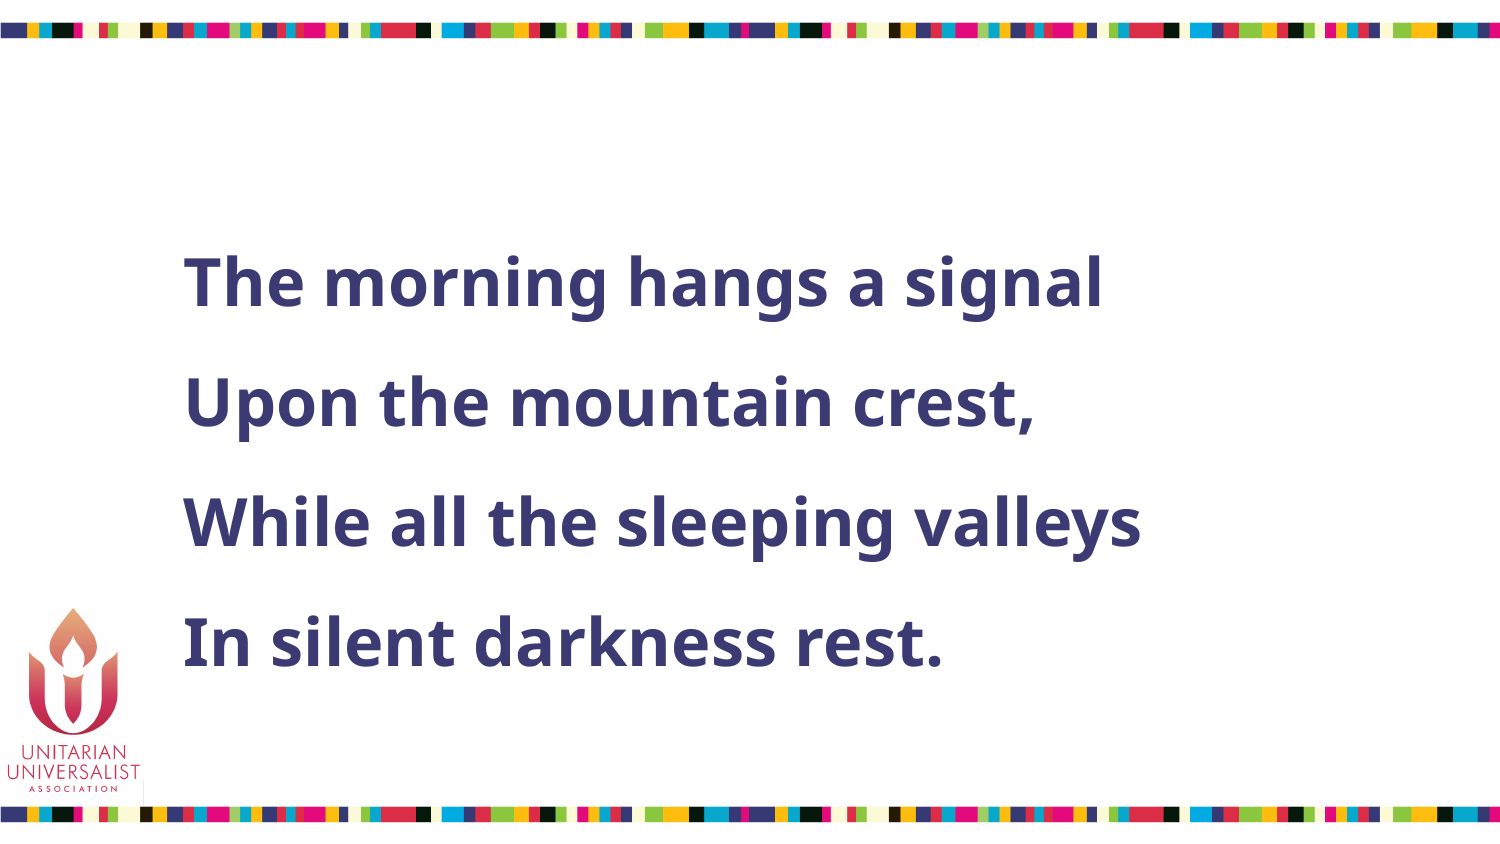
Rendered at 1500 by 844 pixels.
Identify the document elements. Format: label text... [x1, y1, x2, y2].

text_box The morning hangs a signal Upon the mountain crest, While all the sleeping valleys In silent darkness rest. [168, 184, 1421, 695]
picture [0, 22, 1500, 40]
picture [0, 600, 1500, 824]
